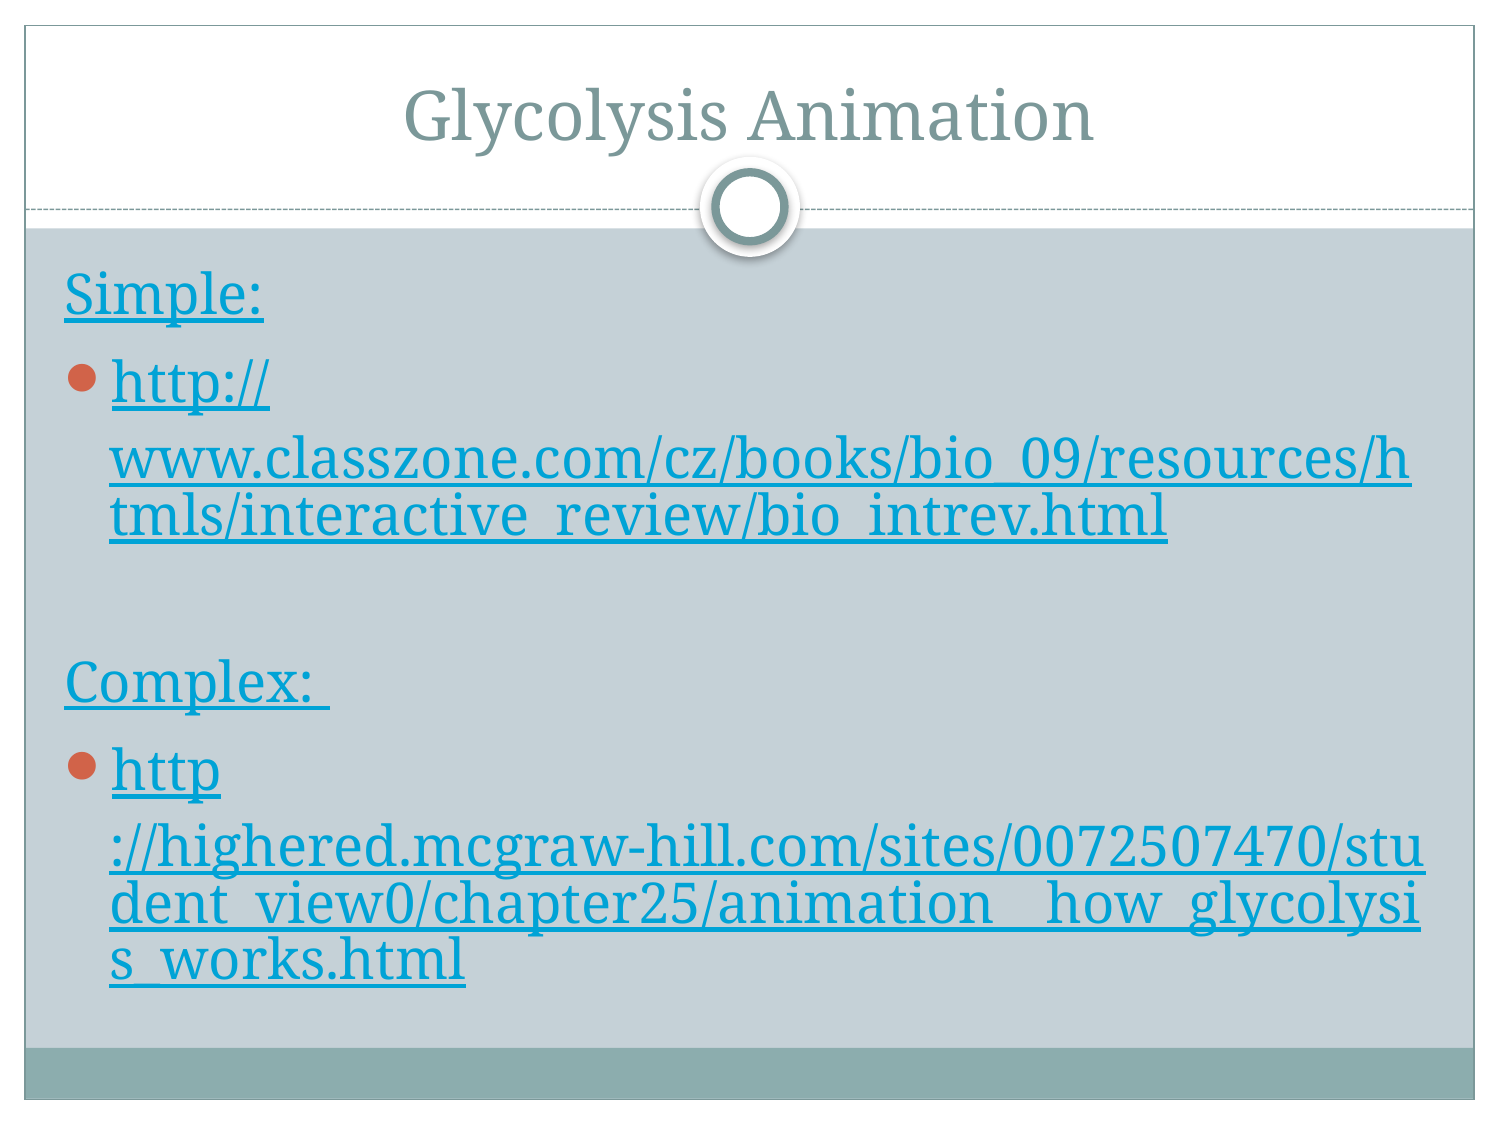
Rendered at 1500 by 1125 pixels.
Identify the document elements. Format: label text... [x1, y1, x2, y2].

list Simple: http://www.classzone.com/cz/books/bio_09/resources/htmls/interactive_review/bio_intrev.html Complex: http://highered.mcgraw-hill.com/sites/0072507470/student_view0/chapter25/animation__how_glycolysis_works.html [49, 250, 1445, 1001]
title Glycolysis Animation [49, 37, 1450, 162]
